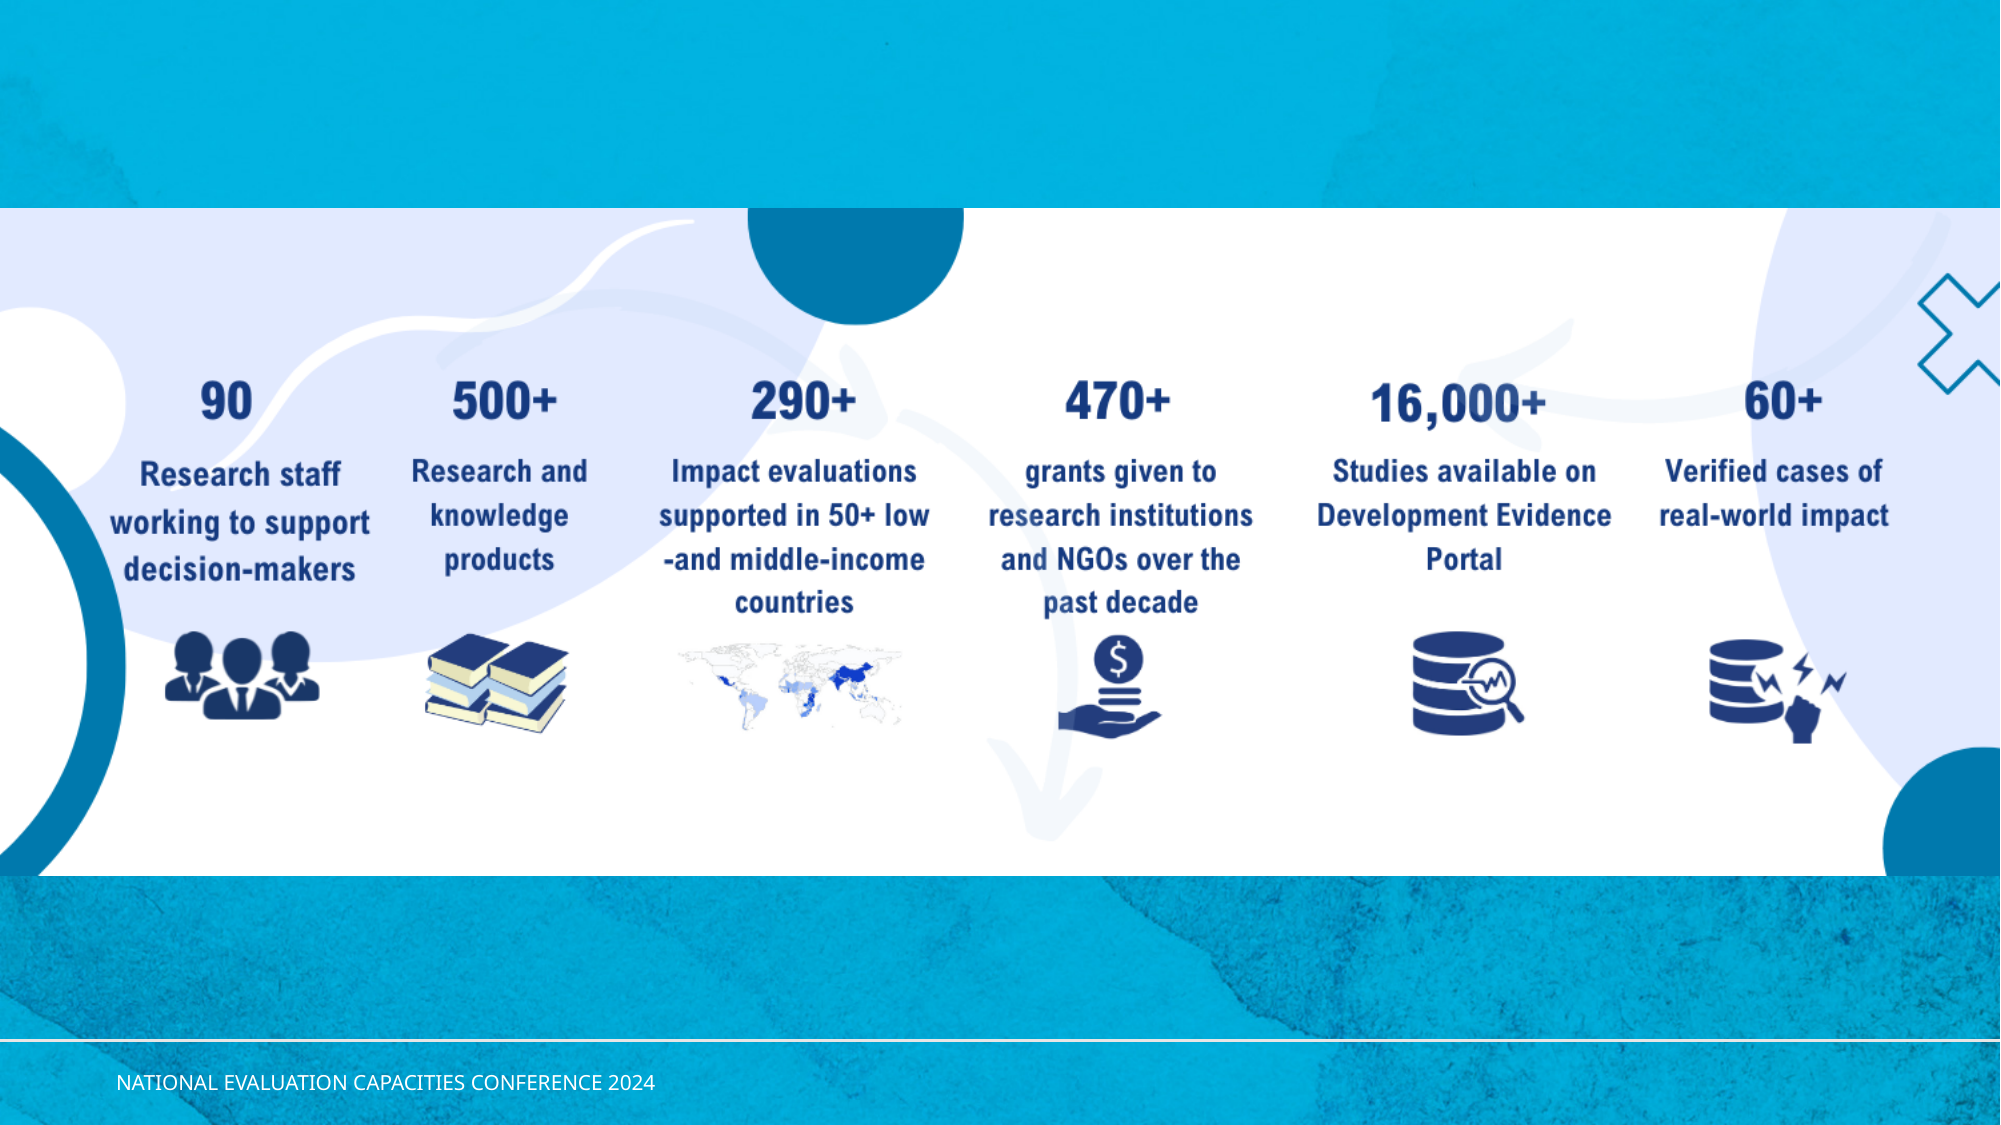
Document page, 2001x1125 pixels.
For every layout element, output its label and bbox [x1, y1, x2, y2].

picture [1924, 279, 2000, 389]
picture [0, 474, 87, 854]
picture [0, 209, 2000, 875]
